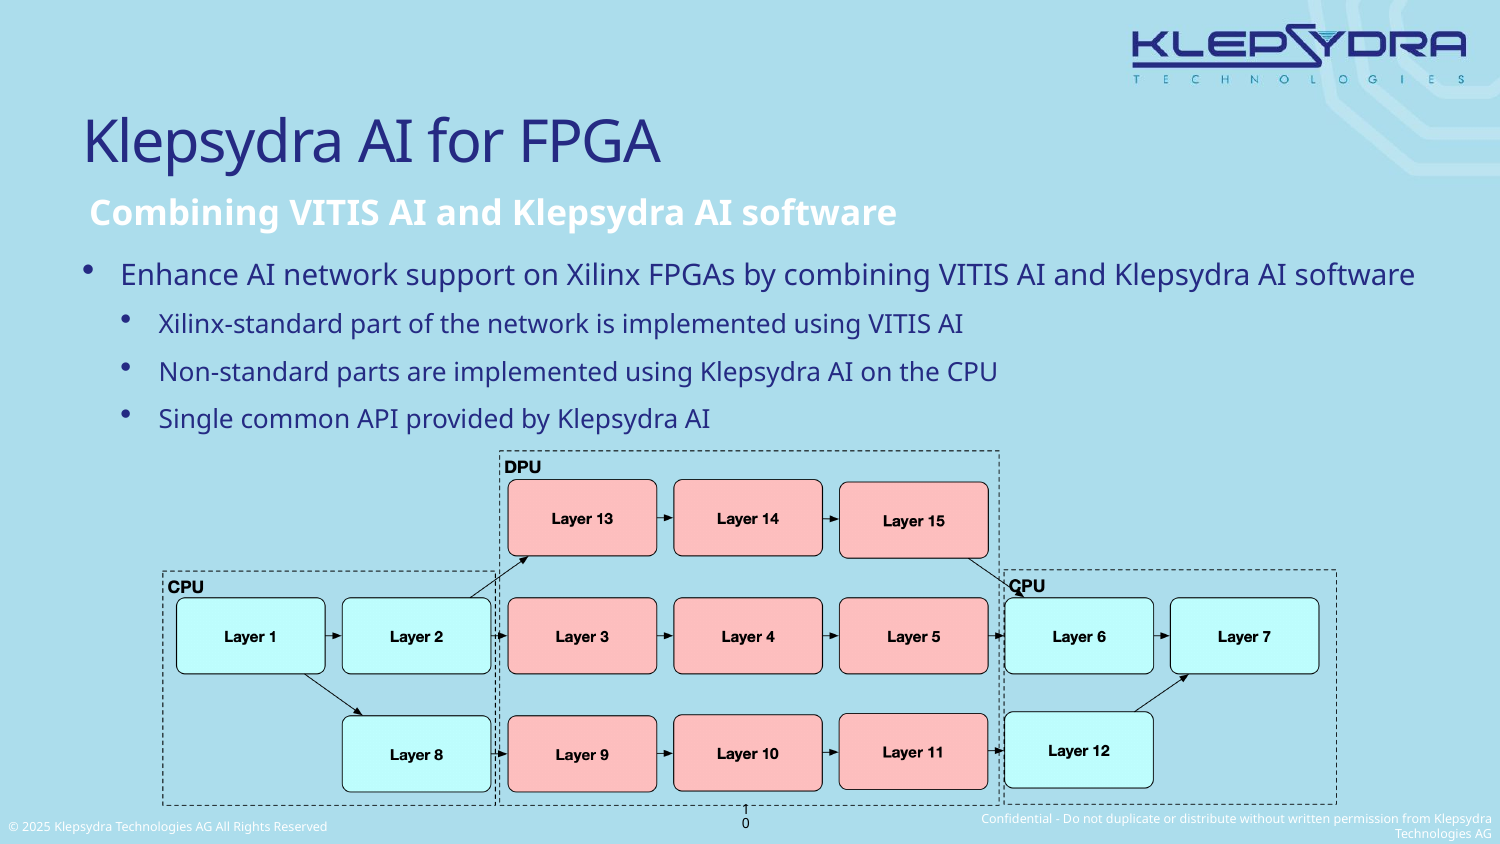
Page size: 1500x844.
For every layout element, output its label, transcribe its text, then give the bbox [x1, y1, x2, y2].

title Klepsydra AI for FPGA [73, 94, 1426, 184]
list Enhance AI network support on Xilinx FPGAs by combining VITIS AI and Klepsydra AI software Xilinx-standard part of the network is implemented using VITIS AI Non-standard parts are implemented using Klepsydra AI on the CPU Single common API provided by Klepsydra AI [73, 240, 1426, 471]
picture [0, 0, 1500, 844]
list Combining VITIS AI and Klepsydra AI software [74, 183, 1426, 241]
slide_number 10 [733, 807, 767, 829]
